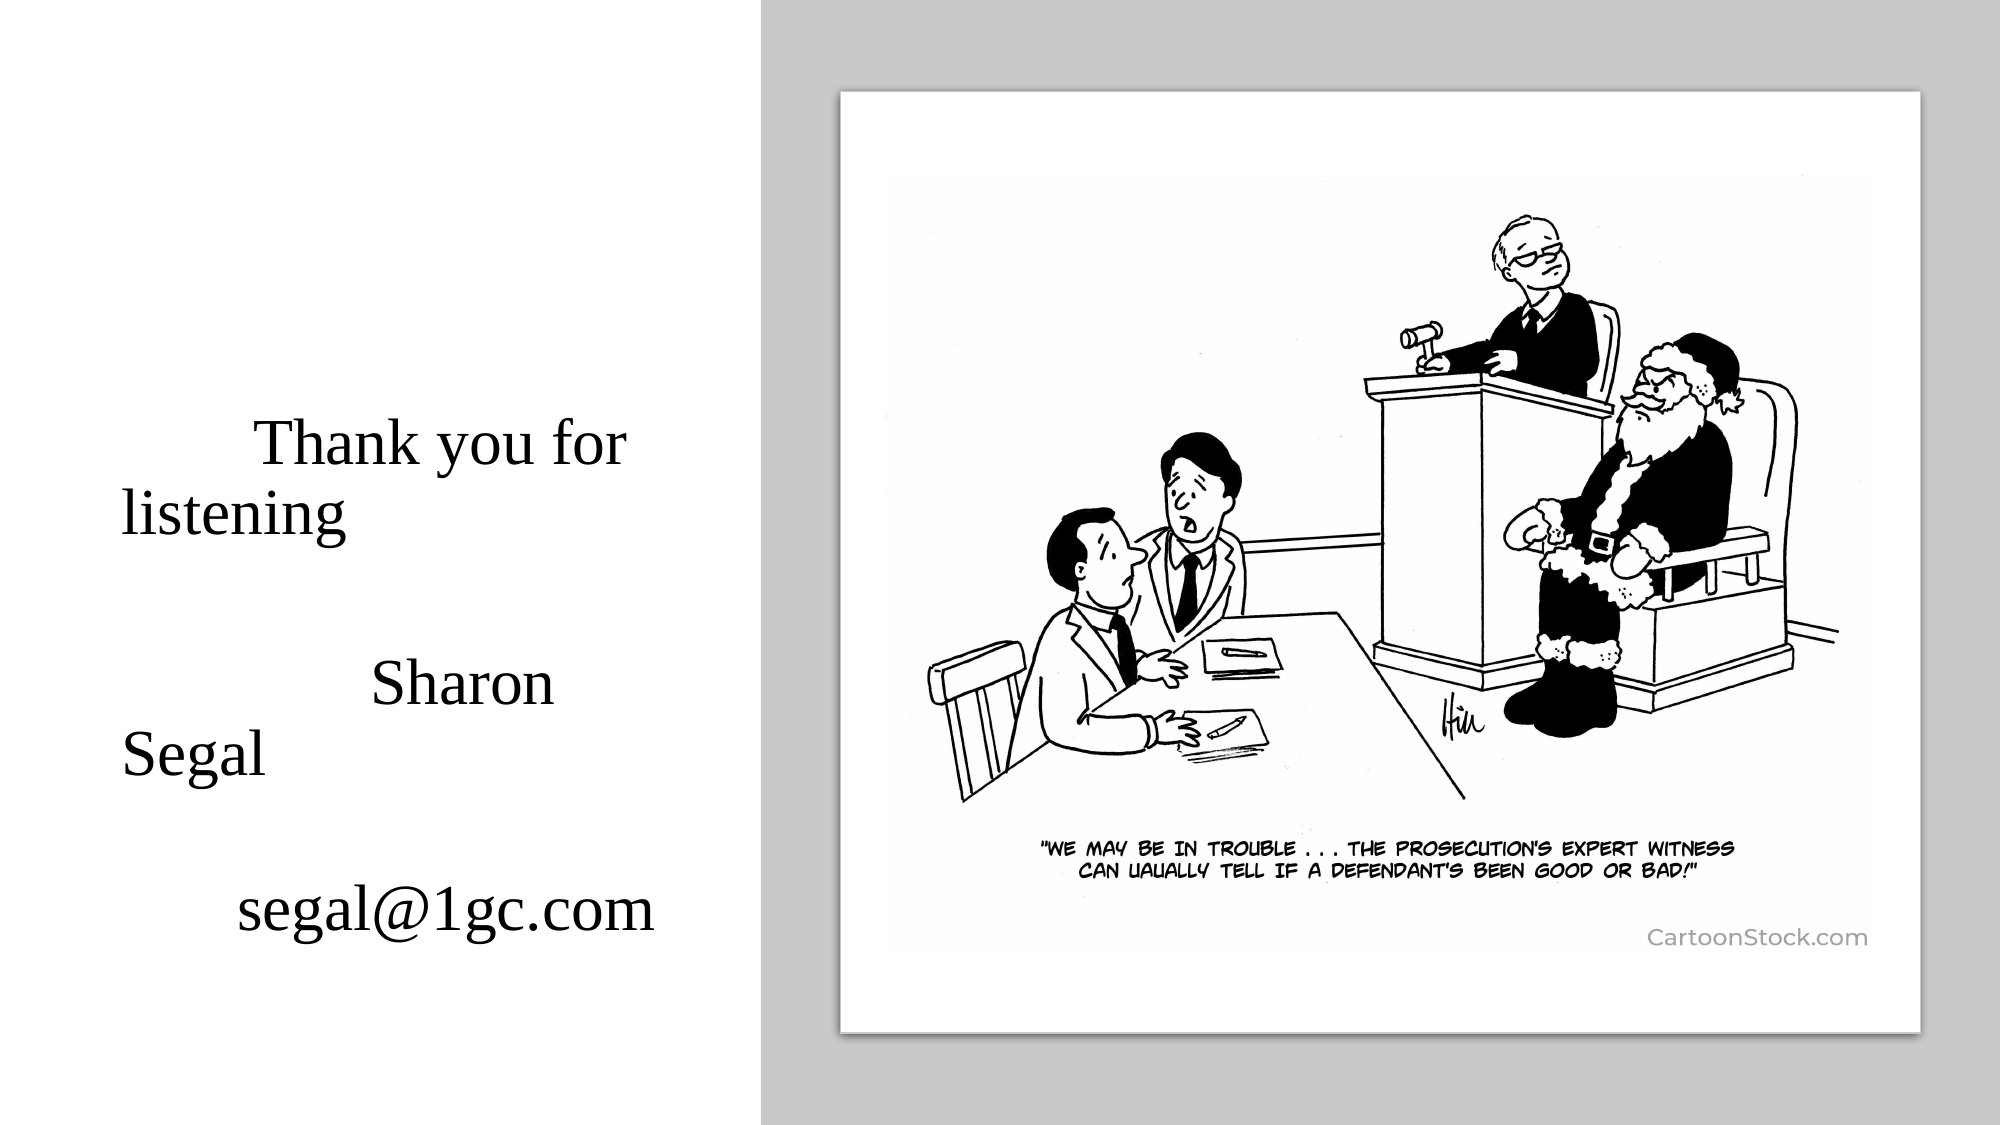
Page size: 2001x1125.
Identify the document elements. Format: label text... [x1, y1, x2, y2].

list Thank you for listening Sharon Segal segal@1gc.com [106, 399, 682, 1021]
text_box [760, 0, 2000, 1125]
picture [886, 174, 1875, 950]
text_box [839, 90, 1922, 1034]
